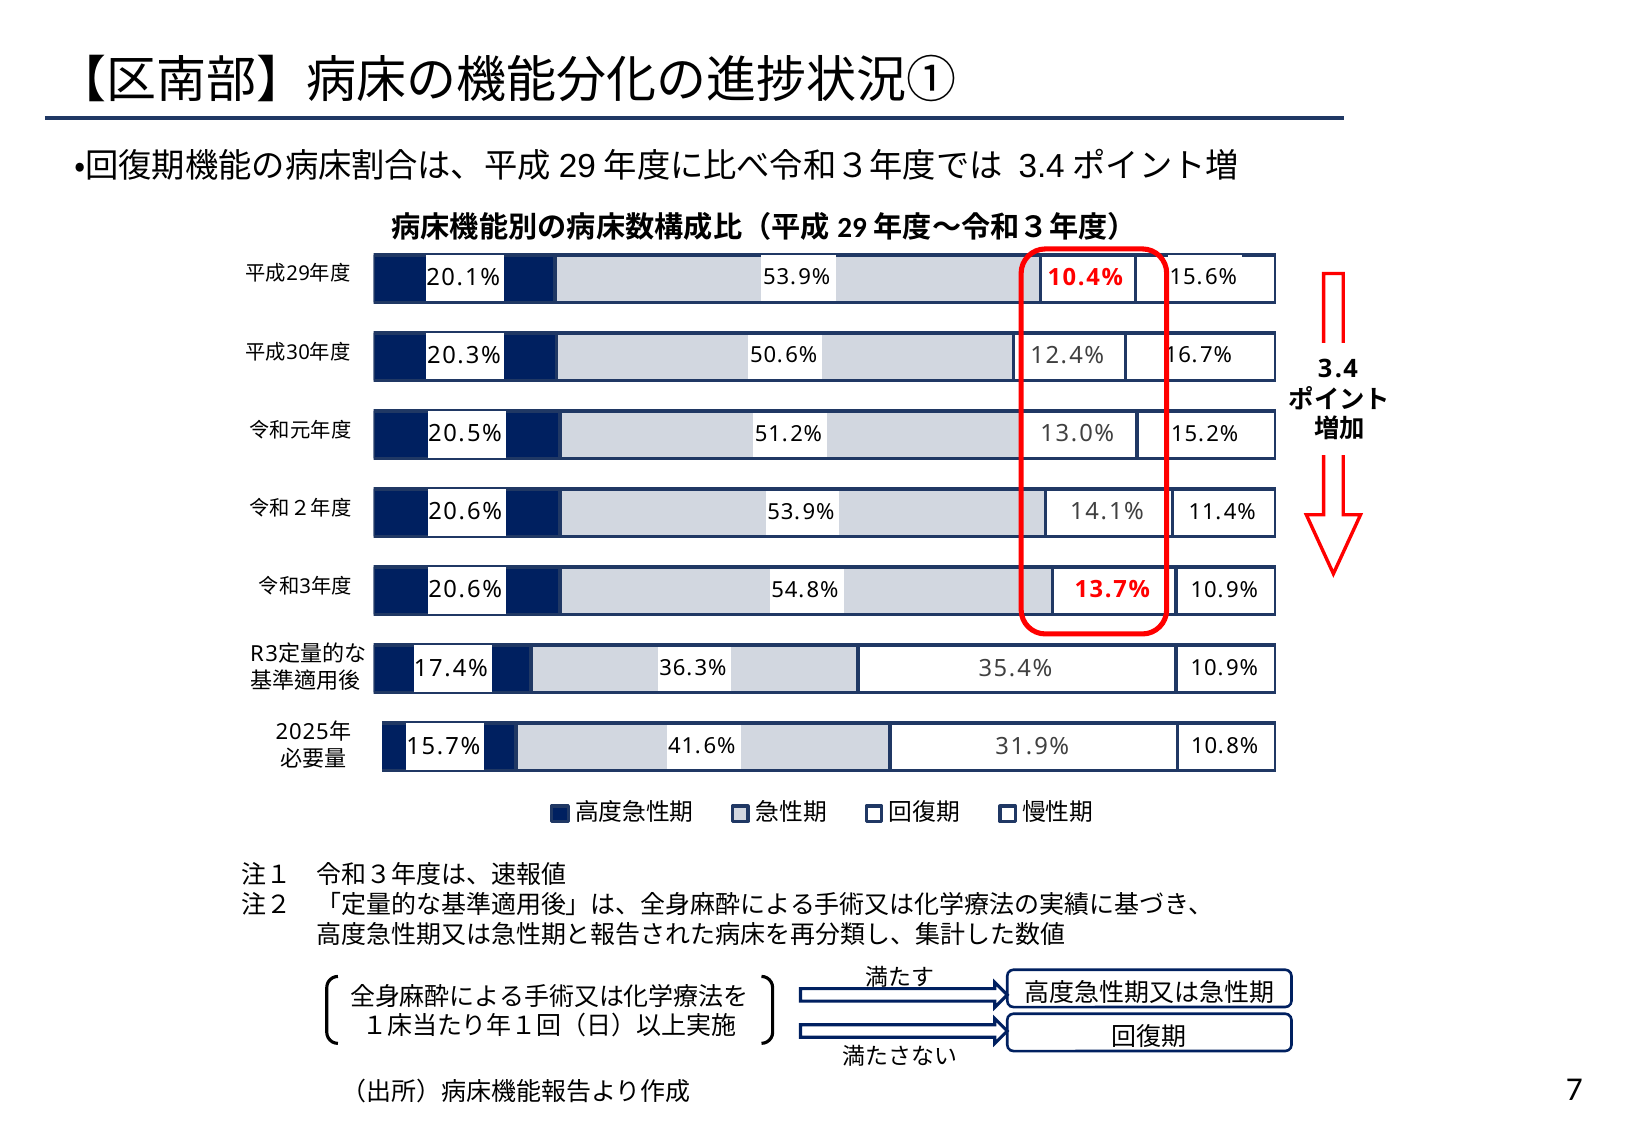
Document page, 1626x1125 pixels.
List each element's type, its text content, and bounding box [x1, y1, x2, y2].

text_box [800, 1018, 1008, 1076]
text_box 注１ 令和３年度は、速報値 注２ 「定量的な基準適用後」は、全身麻酔による手術又は化学療法の実績に基づき、 高度急性期又は急性期と報告された病床を再分類し、集計した数値 [226, 856, 1319, 956]
text_box ・回復期機能の病床割合は、平成29年度に比べ令和３年度では 3.4ポイント増 [74, 122, 1625, 191]
slide_number 6 [1231, 1057, 1598, 1118]
text_box 全身麻酔による手術又は化学療法を １床当たり年１回（日）以上実施 [326, 975, 774, 1044]
text_box 回復期 [1006, 1012, 1293, 1053]
title 【区南部】病床の機能分化の進捗状況① [44, 32, 1344, 116]
text_box （出所）病床機能報告より作成 [326, 1068, 843, 1113]
picture [226, 217, 1447, 856]
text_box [800, 956, 1008, 1008]
text_box 病床機能別の病床数構成比（平成29年度～令和３年度） [376, 200, 1169, 217]
text_box 高度急性期又は急性期 [1008, 968, 1293, 1009]
